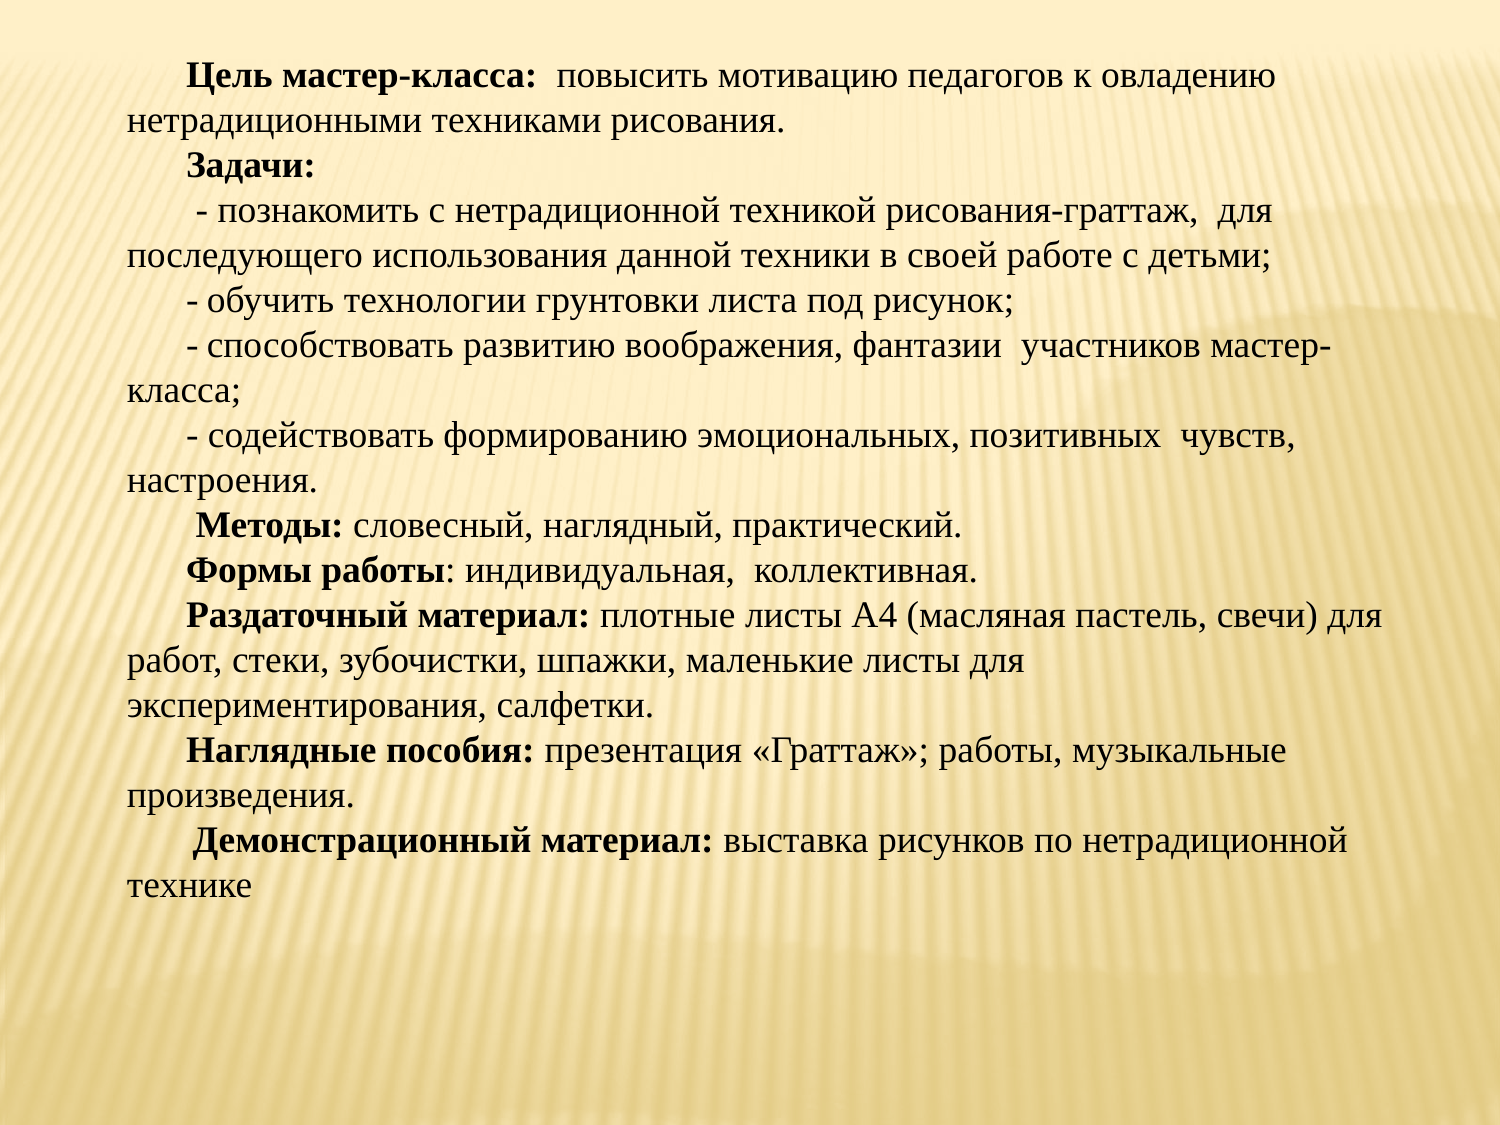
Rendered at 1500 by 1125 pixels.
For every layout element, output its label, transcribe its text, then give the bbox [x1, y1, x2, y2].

text_box Цель мастер-класса: повысить мотивацию педагогов к овладению нетрадиционными техниками рисования. Задачи: - познакомить с нетрадиционной техникой рисования-граттаж, для последующего использования данной техники в своей работе с детьми; - обучить технологии грунтовки листа под рисунок; - способствовать развитию воображения, фантазии участников мастер-класса; - содействовать формированию эмоциональных, позитивных чувств, настроения. Методы: словесный, наглядный, практический. Формы работы: индивидуальная, коллективная. Раздаточный материал: плотные листы А4 (масляная пастель, свечи) для работ, стеки, зубочистки, шпажки, маленькие листы для экспериментирования, салфетки. Наглядные пособия: презентация «Граттаж»; работы, музыкальные произведения. Демонстрационный материал: выставка рисунков по нетрадиционной технике [112, 42, 1400, 913]
